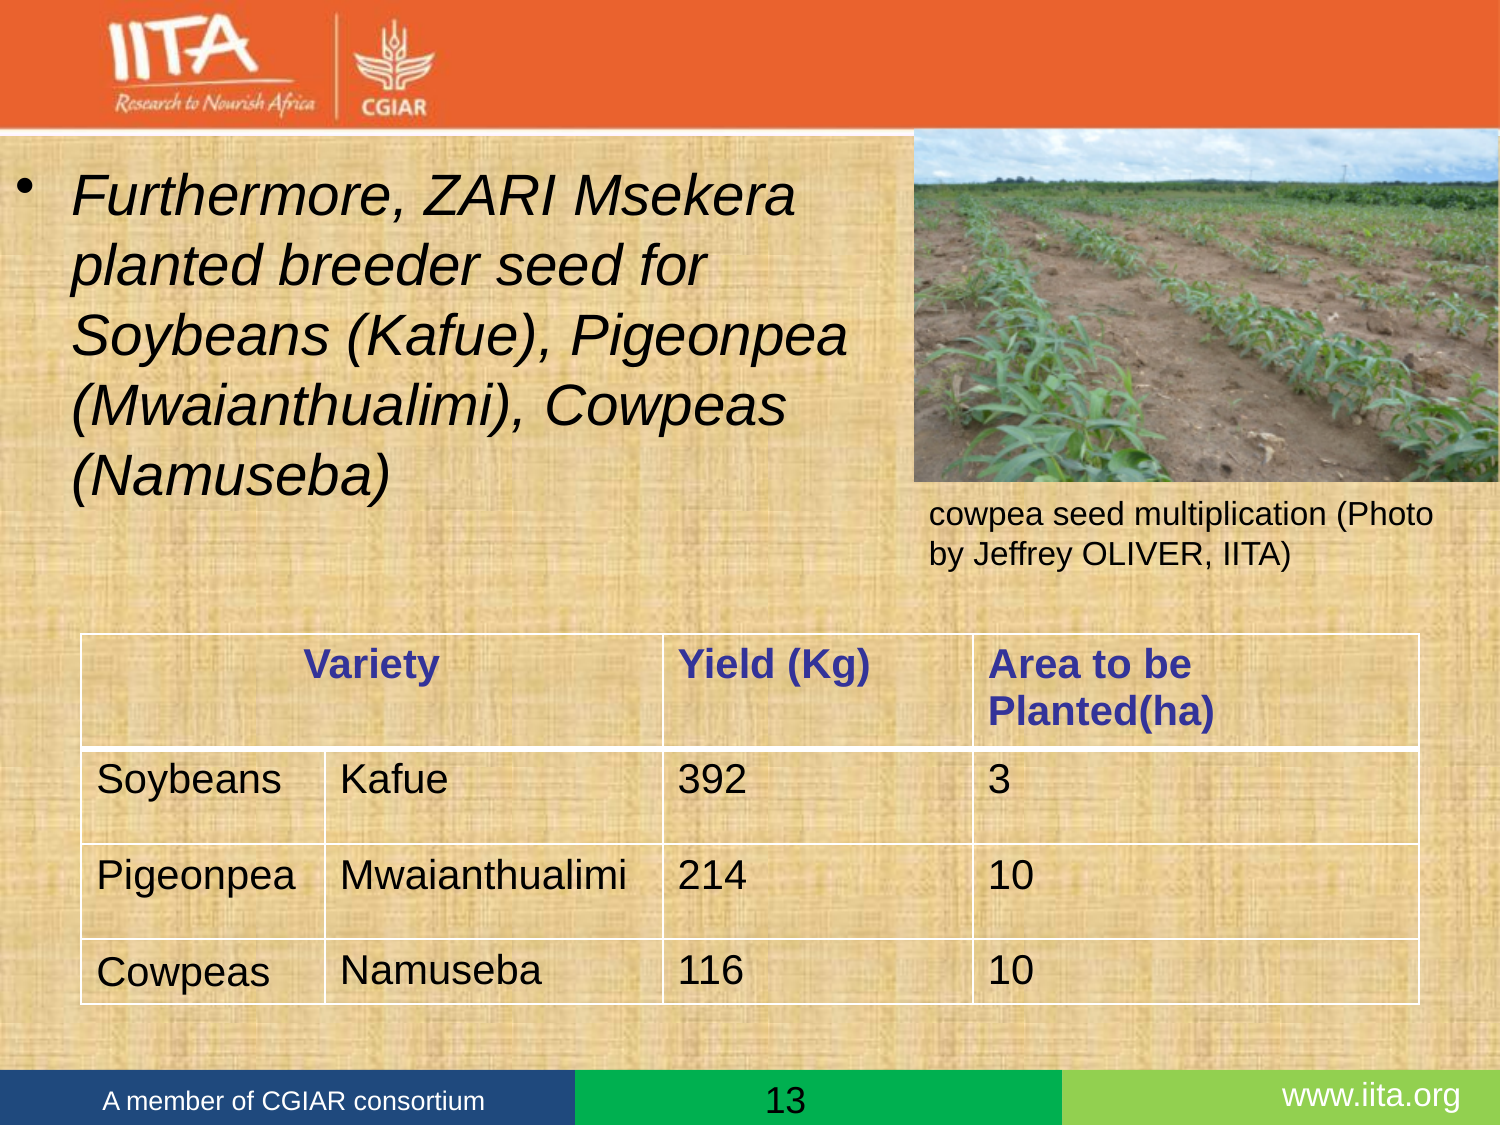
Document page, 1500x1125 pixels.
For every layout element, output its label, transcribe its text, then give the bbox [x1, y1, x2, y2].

list Furthermore, ZARI Msekera planted breeder seed for Soybeans (Kafue), Pigeonpea (Mwaianthualimi), Cowpeas (Namuseba) [0, 149, 915, 584]
table_cell 392 [664, 752, 972, 843]
table_header Yield (Kg) [664, 635, 972, 746]
table_cell Soybeans [82, 752, 324, 843]
table_cell 10 [974, 845, 1418, 938]
table_cell Cowpeas [82, 940, 324, 1003]
table_cell Namuseba [326, 940, 662, 1003]
table_cell 116 [664, 940, 972, 1003]
table_header Area to be Planted(ha) [974, 635, 1418, 746]
table_cell Mwaianthualimi [326, 845, 662, 938]
text_box cowpea seed multiplication (Photo by Jeffrey OLIVER, IITA) [914, 490, 1465, 580]
table_header Variety [82, 635, 662, 746]
table_cell Pigeonpea [82, 845, 324, 938]
table_cell 10 [974, 940, 1418, 1003]
text_box 13 [749, 1068, 838, 1125]
picture [0, 0, 1500, 1069]
table_cell 214 [664, 845, 972, 938]
table_cell Kafue [326, 752, 662, 843]
table_cell 3 [974, 752, 1418, 843]
